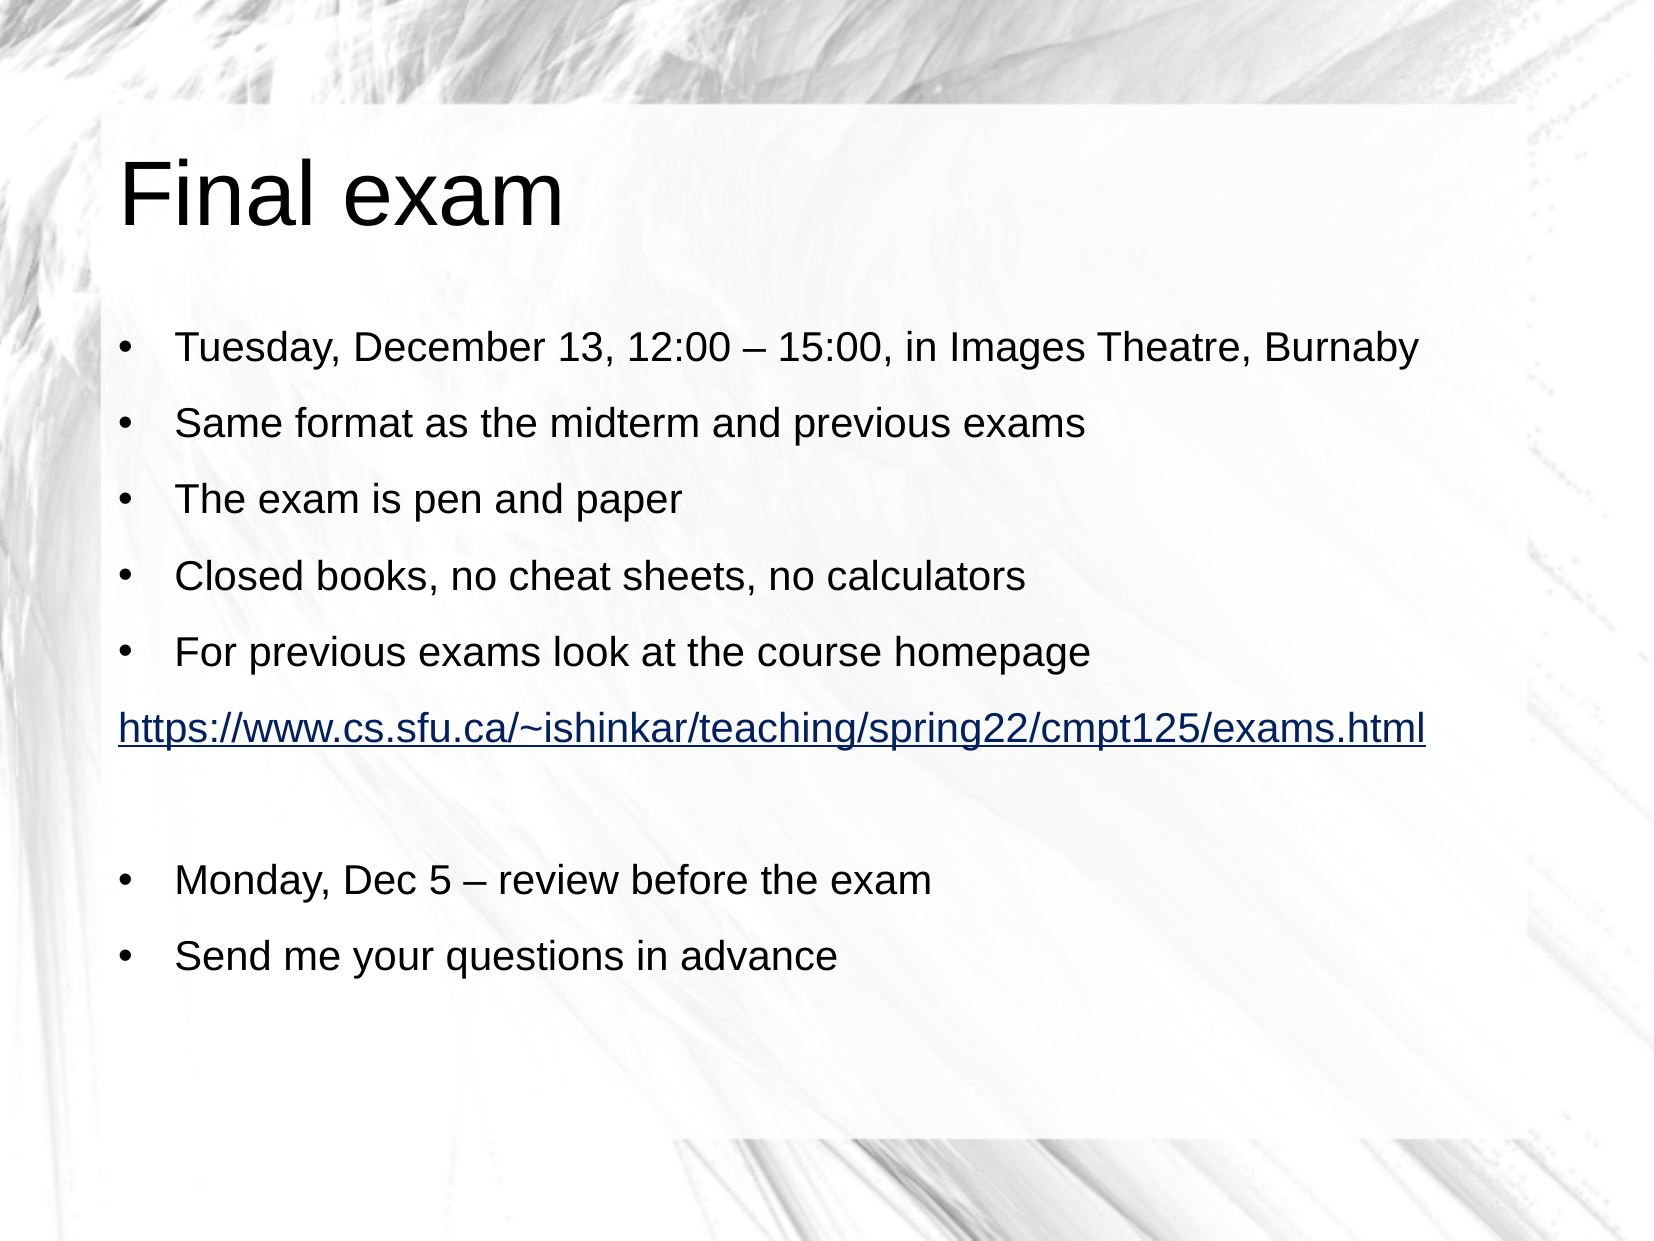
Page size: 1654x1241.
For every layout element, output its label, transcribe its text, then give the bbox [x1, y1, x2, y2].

title Final exam [118, 112, 1504, 278]
picture [0, 0, 1654, 1241]
list Tuesday, December 13, 12:00 – 15:00, in Images Theatre, Burnaby Same format as the midterm and previous exams The exam is pen and paper Closed books, no cheat sheets, no calculators For previous exams look at the course homepage https://www.cs.sfu.ca/~ishinkar/teaching/spring22/cmpt125/exams.html Monday, Dec 5 – review before the exam Send me your questions in advance [118, 319, 1571, 1102]
